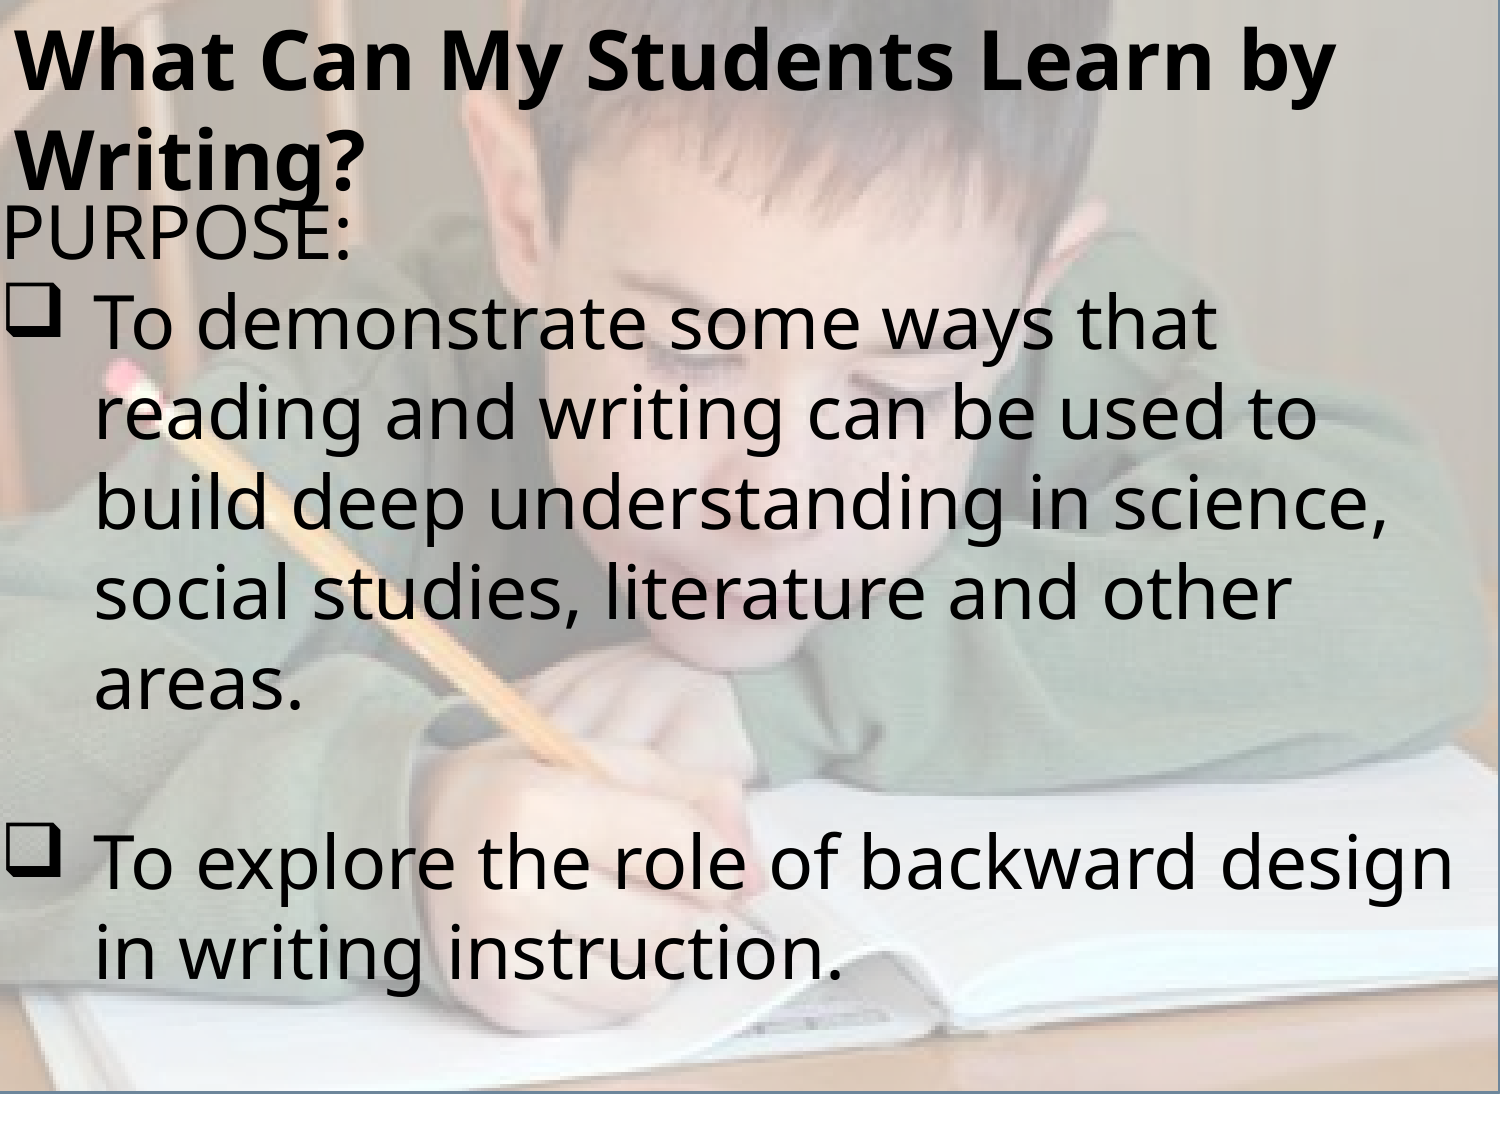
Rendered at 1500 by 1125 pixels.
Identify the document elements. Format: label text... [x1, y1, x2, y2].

text_box What Can My Students Learn by Writing? [0, 0, 1438, 215]
text_box PURPOSE: To demonstrate some ways that reading and writing can be used to build deep understanding in science, social studies, literature and other areas. To explore the role of backward design in writing instruction. [0, 0, 1500, 1094]
